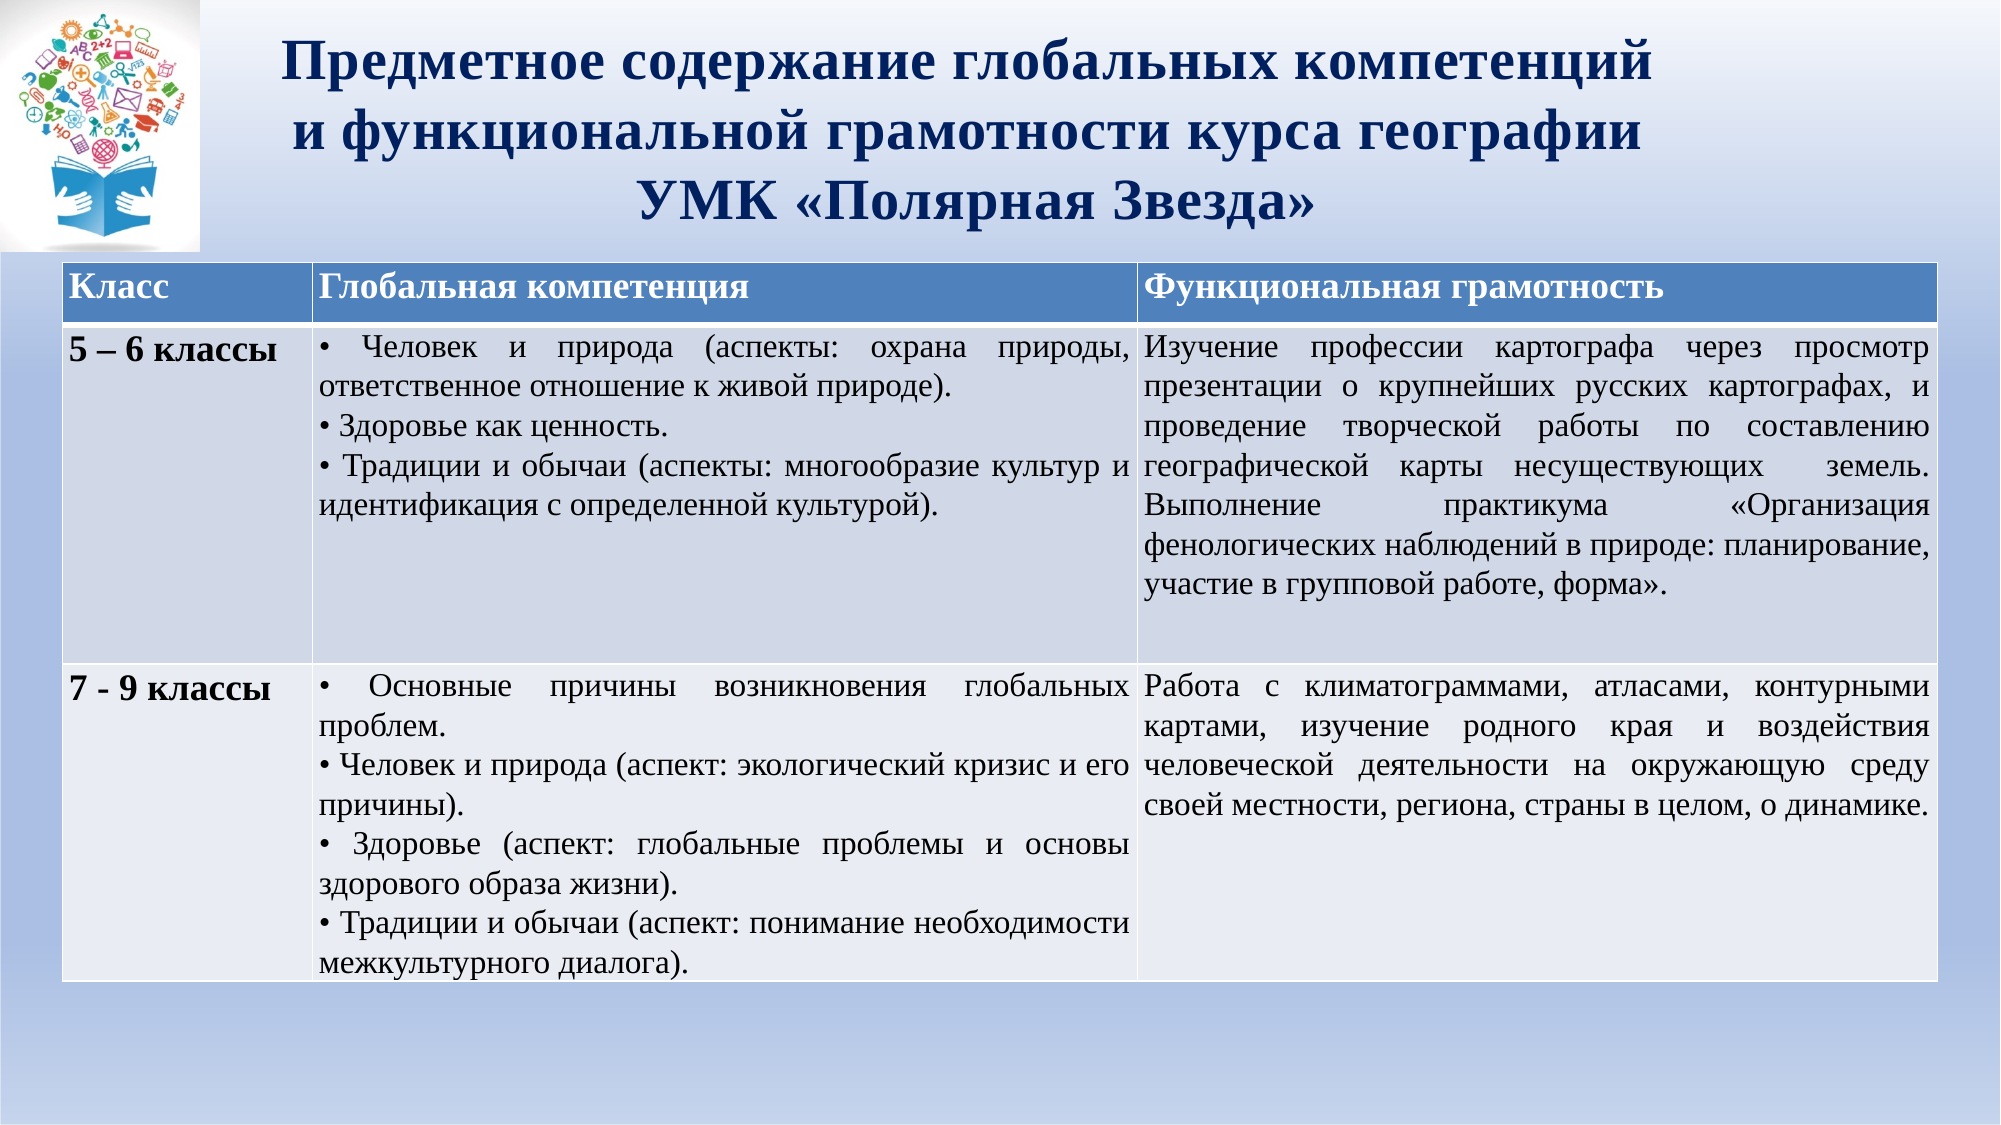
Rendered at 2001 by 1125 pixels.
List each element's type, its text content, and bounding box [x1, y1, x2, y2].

table_cell Работа с климатограммами, атласами, контурными картами, изучение родного края и воздействия человеческой деятельности на окружающую среду своей местности, региона, страны в целом, о динамике. [1138, 665, 1937, 980]
table_cell • Человек и природа (аспекты: охрана природы, ответственное отношение к живой природе). • Здоровье как ценность. • Традиции и обычаи (аспекты: многообразие культур и идентификация с определенной культурой). [313, 328, 1137, 663]
picture [0, 0, 2000, 1125]
table_cell Изучение профессии картографа через просмотр презентации о крупнейших русских картографах, и проведение творческой работы по составлению географической карты несуществующих земель. Выполнение практикума «Организация фенологических наблюдений в природе: планирование, участие в групповой работе, форма». [1138, 328, 1937, 663]
table_header Класс [63, 263, 312, 322]
table_cell • Основные причины возникновения глобальных проблем. • Человек и природа (аспект: экологический кризис и его причины). • Здоровье (аспект: глобальные проблемы и основы здорового образа жизни). • Традиции и обычаи (аспект: понимание необходимости межкультурного диалога). [313, 665, 1137, 980]
table_header Функциональная грамотность [1138, 263, 1937, 322]
table_header Глобальная компетенция [313, 263, 1137, 322]
table_cell 5 – 6 классы [63, 328, 312, 663]
title Предметное содержание глобальных компетенций и функциональной грамотности курса географии УМК «Полярная Звезда» [204, 20, 1925, 233]
table_cell 7 - 9 классы [63, 665, 312, 980]
